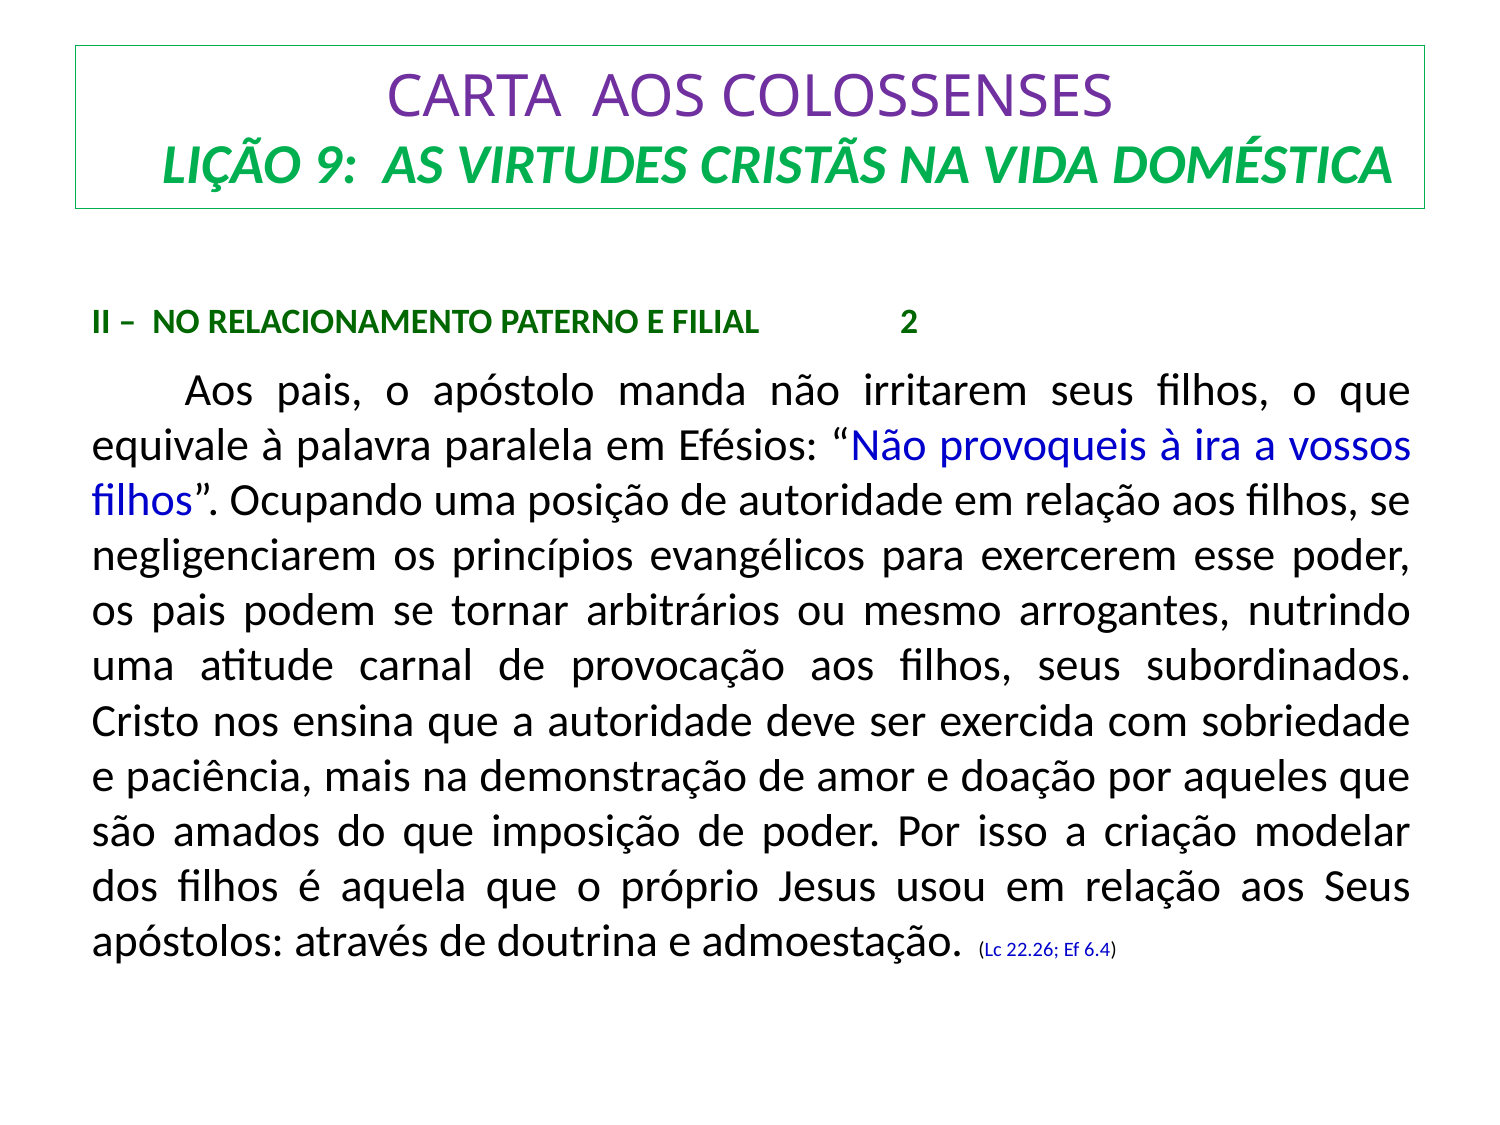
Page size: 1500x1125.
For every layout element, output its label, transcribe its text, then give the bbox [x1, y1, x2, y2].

title CARTA AOS COLOSSENSES LIÇÃO 9: AS VIRTUDES CRISTÃS NA VIDA DOMÉSTICA [75, 45, 1425, 209]
list II – NO RELACIONAMENTO PATERNO E FILIAL 2 Aos pais, o apóstolo manda não irritarem seus filhos, o que equivale à palavra paralela em Efésios: “Não provoqueis à ira a vossos filhos”. Ocupando uma posição de autoridade em relação aos filhos, se negligenciarem os princípios evangélicos para exercerem esse poder, os pais podem se tornar arbitrários ou mesmo arrogantes, nutrindo uma atitude carnal de provocação aos filhos, seus subordinados. Cristo nos ensina que a autoridade deve ser exercida com sobriedade e paciência, mais na demonstração de amor e doação por aqueles que são amados do que imposição de poder. Por isso a criação modelar dos filhos é aquela que o próprio Jesus usou em relação aos Seus apóstolos: através de doutrina e admoestação. (Lc 22.26; Ef 6.4) [76, 290, 1427, 1029]
